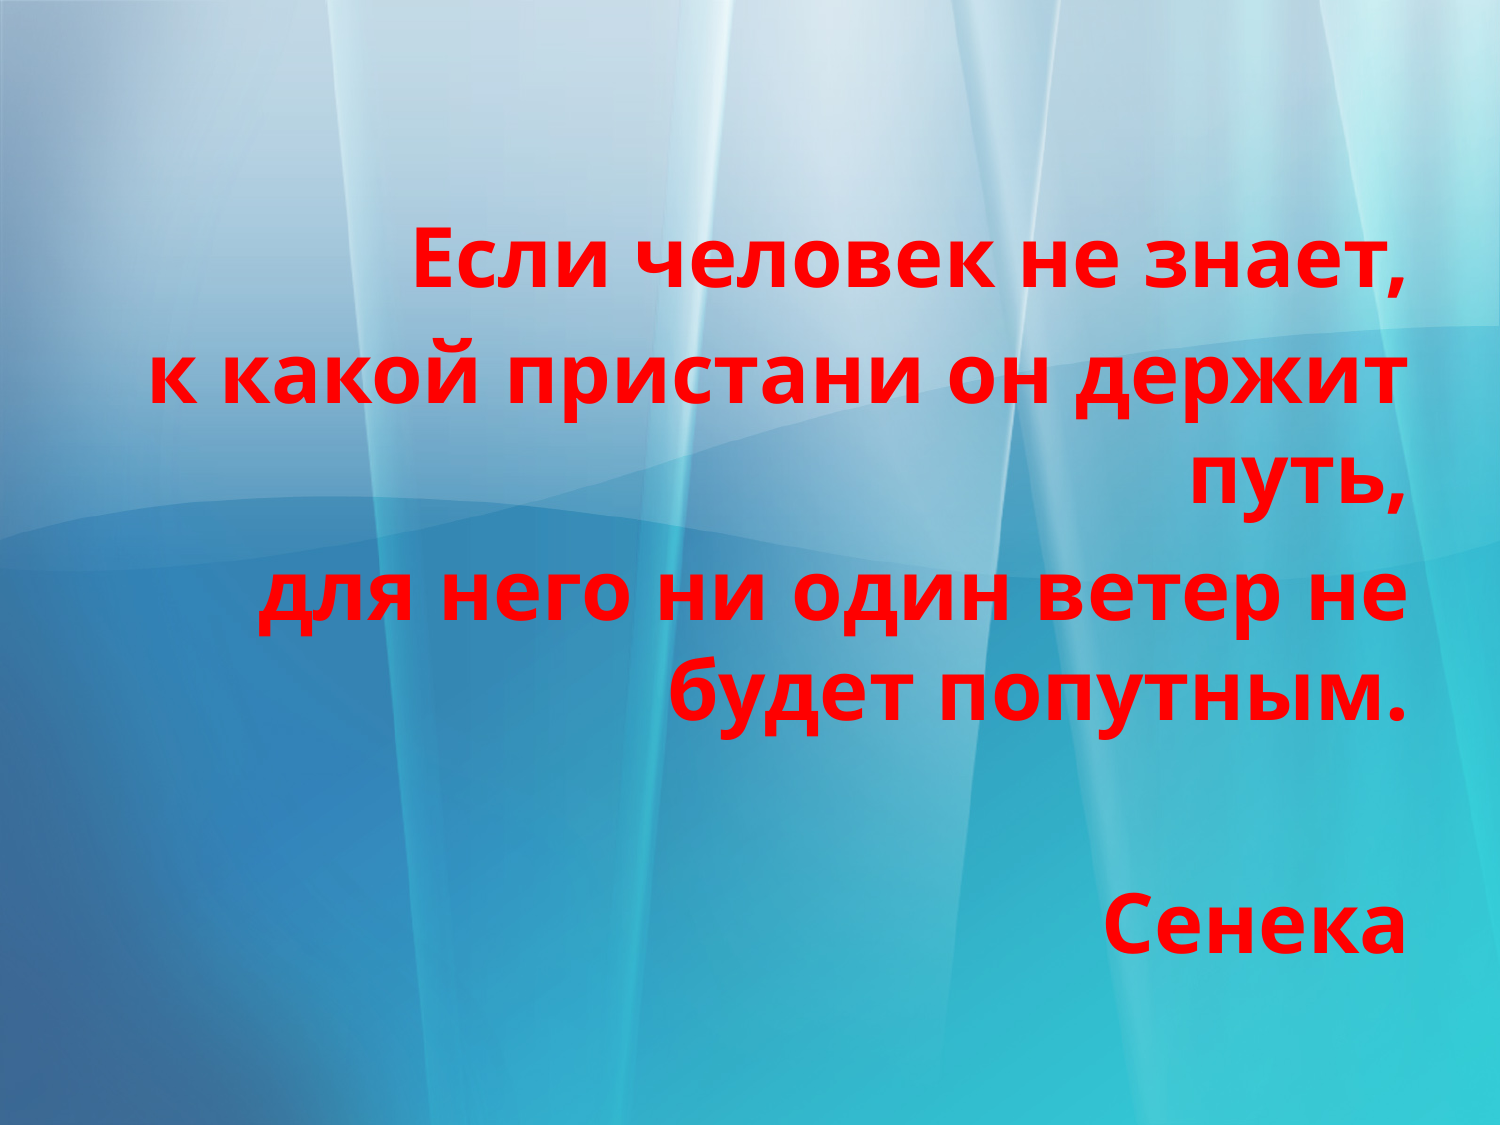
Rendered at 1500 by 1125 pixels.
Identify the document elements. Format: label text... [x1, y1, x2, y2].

list Если человек не знает, к какой пристани он держит путь, для него ни один ветер не будет попутным. Сенека [75, 196, 1425, 1005]
picture [0, 0, 1500, 1125]
